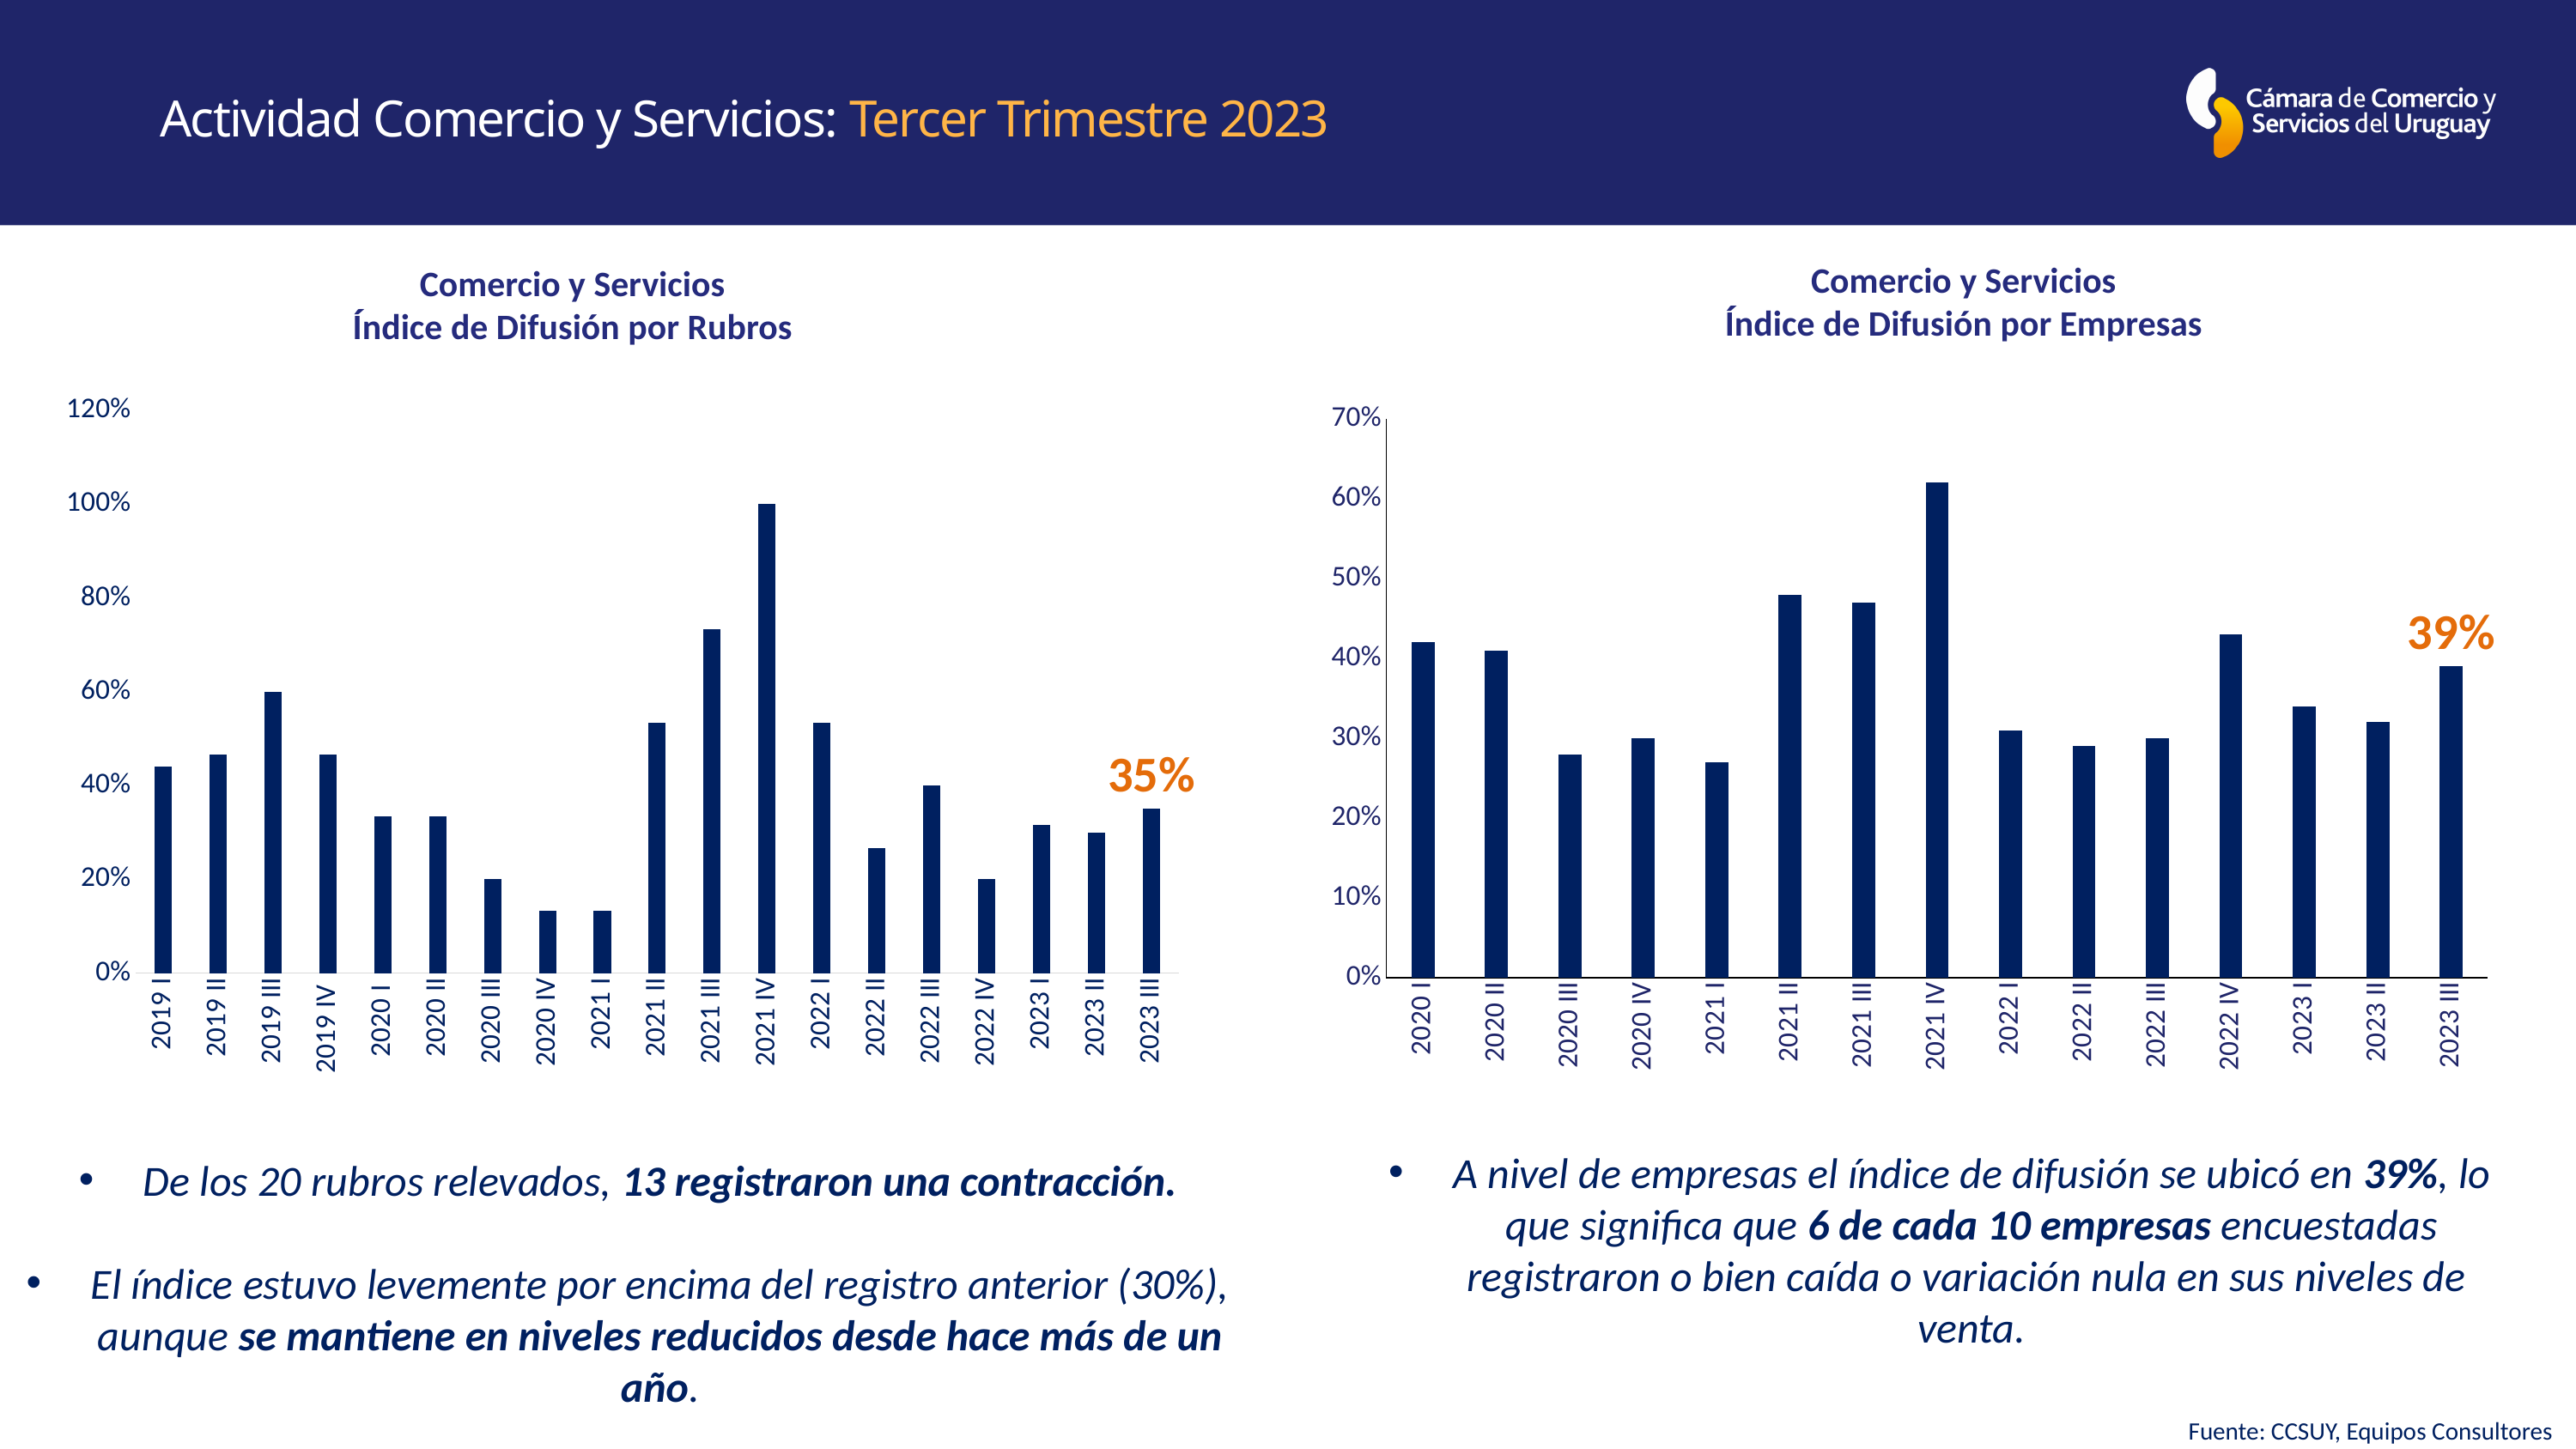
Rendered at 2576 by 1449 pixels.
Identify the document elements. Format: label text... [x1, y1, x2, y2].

text_box Comercio y Servicios Índice de Difusión por Empresas [1520, 251, 2408, 350]
text_box De los 20 rubros relevados, 13 registraron una contracción. El índice estuvo levemente por encima del registro anterior (30%), aunque se mantiene en niveles reducidos desde hace más de un año. [0, 1153, 1256, 1411]
text_box [0, 0, 2576, 226]
picture [2186, 67, 2497, 158]
text_box Comercio y Servicios Índice de Difusión por Rubros [129, 254, 1017, 354]
chart [1288, 377, 2512, 1088]
text_box Fuente: CCSUY, Equipos Consultores [1760, 1379, 2553, 1446]
text_box Actividad Comercio y Servicios: Tercer Trimestre 2023 [160, 82, 1676, 148]
chart [42, 381, 1203, 1088]
text_box A nivel de empresas el índice de difusión se ubicó en 39%, lo que significa que 6 de cada 10 empresas encuestadas registraron o bien caída o variación nula en sus niveles de venta. [1383, 1145, 2495, 1352]
